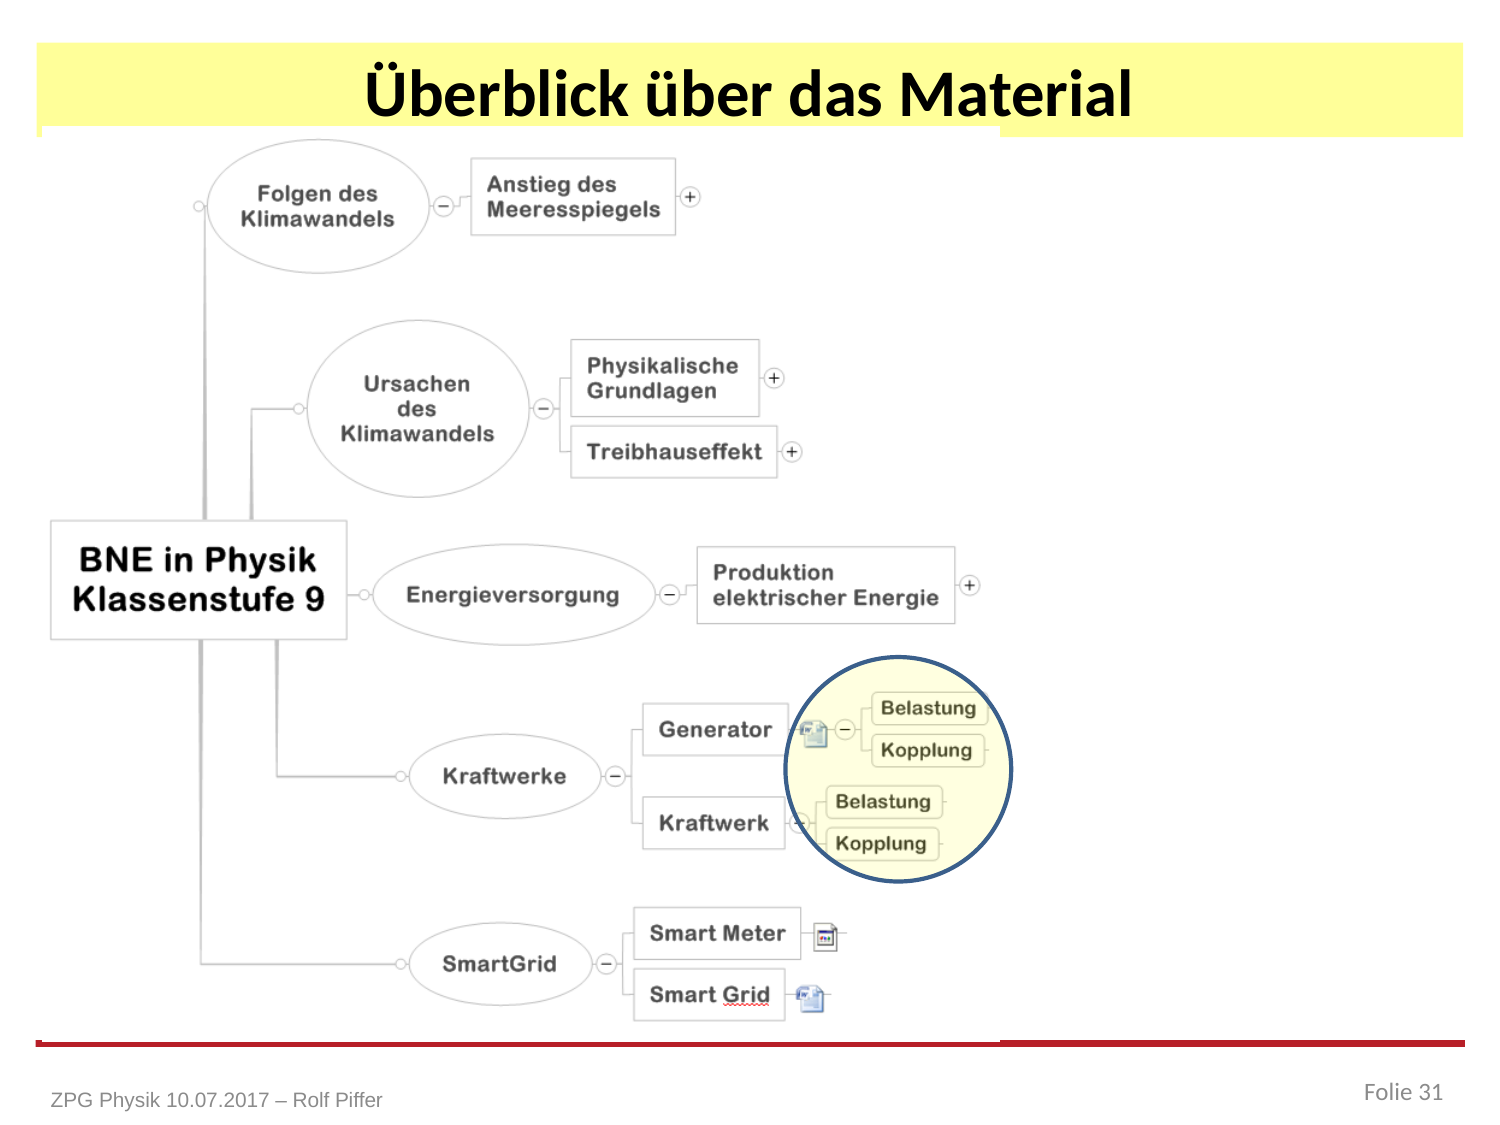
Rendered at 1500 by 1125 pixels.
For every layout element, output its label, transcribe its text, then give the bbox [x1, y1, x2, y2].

text_box [1005, 726, 1014, 812]
picture [42, 126, 1000, 1042]
title Überblick über das Material [41, 42, 1459, 149]
footer ZPG Physik 10.07.2017 – Rolf Piffer [35, 1069, 768, 1125]
slide_number Folie 31 [1108, 1060, 1459, 1121]
